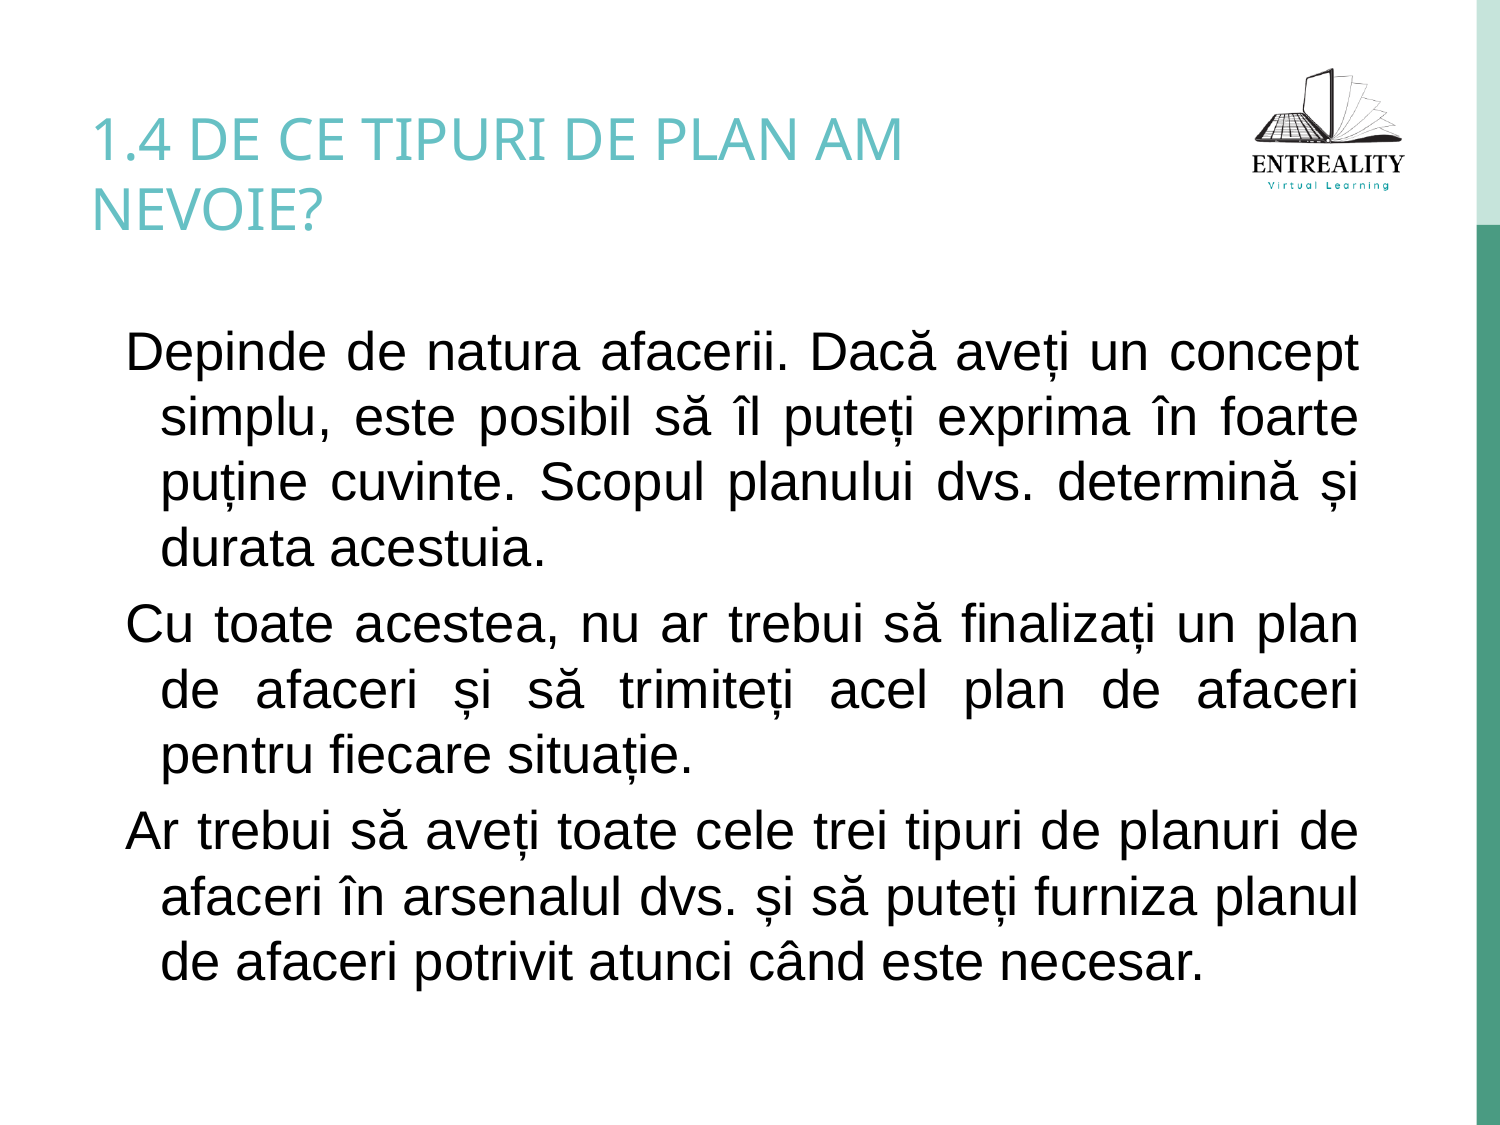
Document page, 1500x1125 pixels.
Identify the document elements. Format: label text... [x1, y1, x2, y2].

title 1.4 DE CE TIPURI DE PLAN AM NEVOIE? [75, 25, 1025, 250]
picture [1198, 0, 1458, 259]
list Depinde de natura afacerii. Dacă aveți un concept simplu, este posibil să îl puteți exprima în foarte puține cuvinte. Scopul planului dvs. determină și durata acestuia. Cu toate acestea, nu ar trebui să finalizați un plan de afaceri și să trimiteți acel plan de afaceri pentru fiecare situație. Ar trebui să aveți toate cele trei tipuri de planuri de afaceri în arsenalul dvs. și să puteți furniza planul de afaceri potrivit atunci când este necesar. [75, 308, 1375, 1044]
